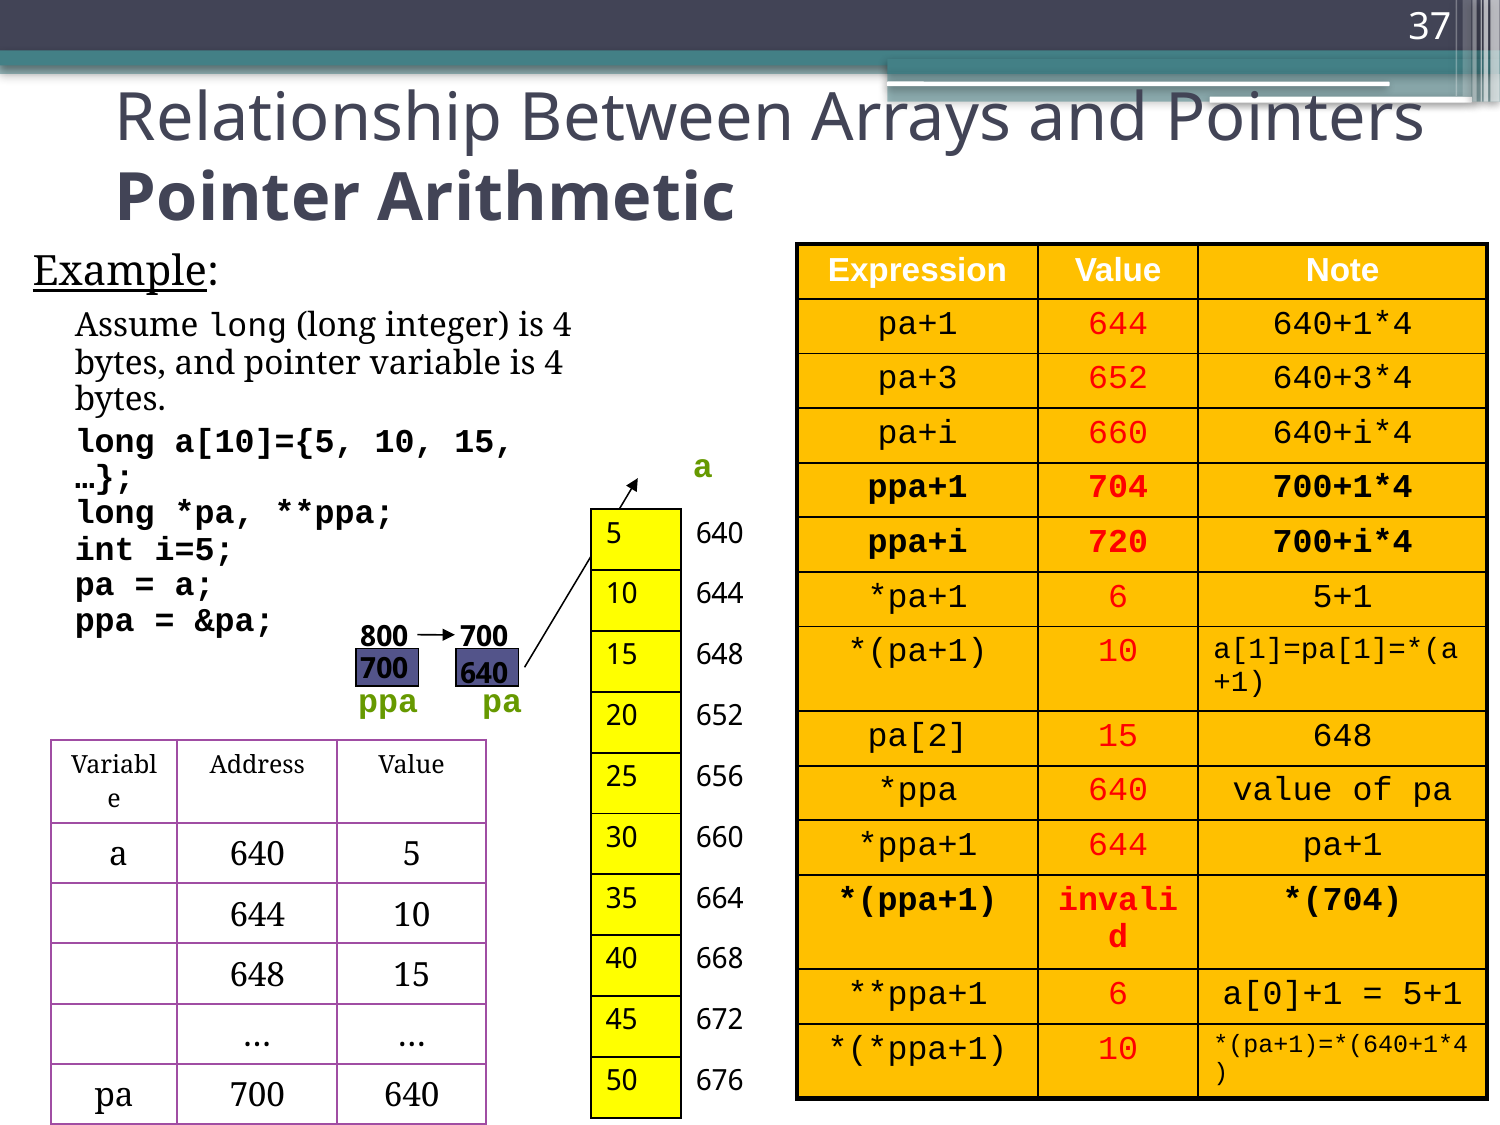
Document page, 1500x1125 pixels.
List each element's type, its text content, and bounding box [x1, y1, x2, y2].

table_cell invalid [1039, 876, 1197, 968]
text_box [619, 478, 638, 508]
table_cell *pa+1 [799, 573, 1037, 626]
table_cell [52, 944, 176, 1003]
table_cell 640 [338, 1065, 485, 1123]
text_box pa [467, 672, 537, 727]
table_cell 640+3*4 [1199, 354, 1485, 407]
table_cell … [338, 1005, 485, 1063]
table_cell 640 [178, 824, 336, 882]
table_cell *(*ppa+1) [799, 1025, 1037, 1096]
text_box 700 [445, 609, 523, 660]
table_cell 5+1 [1199, 573, 1485, 626]
text_box 640 [445, 660, 523, 697]
table_header Value [1039, 246, 1197, 298]
table_cell 640+i*4 [1199, 409, 1485, 462]
table_cell 15 [1039, 712, 1197, 765]
table_cell 700+1*4 [1199, 464, 1485, 516]
table_cell 40 [592, 936, 680, 995]
table_cell 25 [592, 754, 680, 813]
table_cell 35 [592, 875, 680, 934]
table_cell 664 [682, 874, 771, 935]
table_cell a[0]+1 = 5+1 [1199, 970, 1485, 1023]
table_cell 648 [1199, 712, 1485, 765]
table_cell ppa+i [799, 518, 1037, 571]
table_cell 700+i*4 [1199, 518, 1485, 571]
table_cell pa+3 [799, 354, 1037, 407]
table_header Variable [52, 741, 176, 822]
slide_number 37 [1341, 0, 1466, 61]
table_header Expression [799, 246, 1037, 298]
table_cell 640+1*4 [1199, 300, 1485, 353]
table_cell 644 [682, 570, 771, 631]
table_cell 6 [1039, 573, 1197, 626]
table_cell 20 [592, 693, 680, 752]
table_header Address [178, 741, 336, 822]
table_cell 644 [1039, 821, 1197, 874]
table_cell 5 [338, 824, 485, 882]
table_cell 672 [682, 996, 771, 1057]
table_cell 640 [1039, 767, 1197, 819]
table_cell 15 [338, 944, 485, 1003]
table_cell pa+i [799, 409, 1037, 462]
table_cell 50 [592, 1058, 680, 1117]
table_cell 10 [338, 884, 485, 942]
text_box 800 [345, 609, 423, 660]
table_cell pa[2] [799, 712, 1037, 765]
table_cell pa [52, 1065, 176, 1123]
table_cell 704 [1039, 464, 1197, 516]
table_cell pa+1 [1199, 821, 1485, 874]
table_cell value of pa [1199, 767, 1485, 819]
table_cell a[1]=pa[1]=*(a+1) [1199, 627, 1485, 710]
table_header Note [1199, 246, 1485, 298]
table_cell 6 [1039, 970, 1197, 1023]
table_header 640 [682, 509, 771, 570]
table_cell pa+1 [799, 300, 1037, 353]
table_cell 648 [682, 631, 771, 692]
table_header Value [338, 741, 485, 822]
table_cell [52, 884, 176, 942]
table_cell 668 [682, 935, 771, 996]
table_cell 644 [178, 884, 336, 942]
table_cell *(ppa+1) [799, 876, 1037, 968]
table_cell 644 [1039, 300, 1197, 353]
table_cell 648 [178, 944, 336, 1003]
table_cell a [52, 824, 176, 882]
table_cell ppa+1 [799, 464, 1037, 516]
text_box ppa [342, 672, 433, 727]
text_box a [677, 436, 728, 492]
list Example: Assume long (long integer) is 4 bytes, and pointer variable is 4 bytes. long a[10]={5, 10, 15, …}; long *pa, **ppa; int i=5; pa = a; ppa = &pa; [0, 242, 597, 680]
table_cell 45 [592, 997, 680, 1056]
table_cell 676 [682, 1057, 771, 1118]
table_cell [52, 1005, 176, 1063]
text_box [417, 628, 455, 641]
table_cell *(pa+1)=*(640+1*4) [1199, 1025, 1485, 1096]
table_cell 660 [682, 813, 771, 874]
table_cell … [178, 1005, 336, 1063]
table_cell *ppa [799, 767, 1037, 819]
table_cell 30 [592, 814, 680, 873]
table_cell 10 [1039, 627, 1197, 710]
table_cell 10 [592, 571, 680, 630]
table_cell *ppa+1 [799, 821, 1037, 874]
table_cell **ppa+1 [799, 970, 1037, 1023]
title Relationship Between Arrays and Pointers Pointer Arithmetic [100, 66, 1451, 242]
table_header 5 [592, 510, 680, 569]
table_cell 652 [682, 692, 771, 753]
table_cell 656 [682, 753, 771, 813]
table_cell 700 [178, 1065, 336, 1123]
table_cell 652 [1039, 354, 1197, 407]
table_cell 10 [1039, 1025, 1197, 1096]
table_cell 15 [592, 632, 680, 691]
table_cell 660 [1039, 409, 1197, 462]
text_box 700 [345, 660, 423, 692]
table_cell *(pa+1) [799, 627, 1037, 710]
table_cell 720 [1039, 518, 1197, 571]
table_cell *(704) [1199, 876, 1485, 968]
